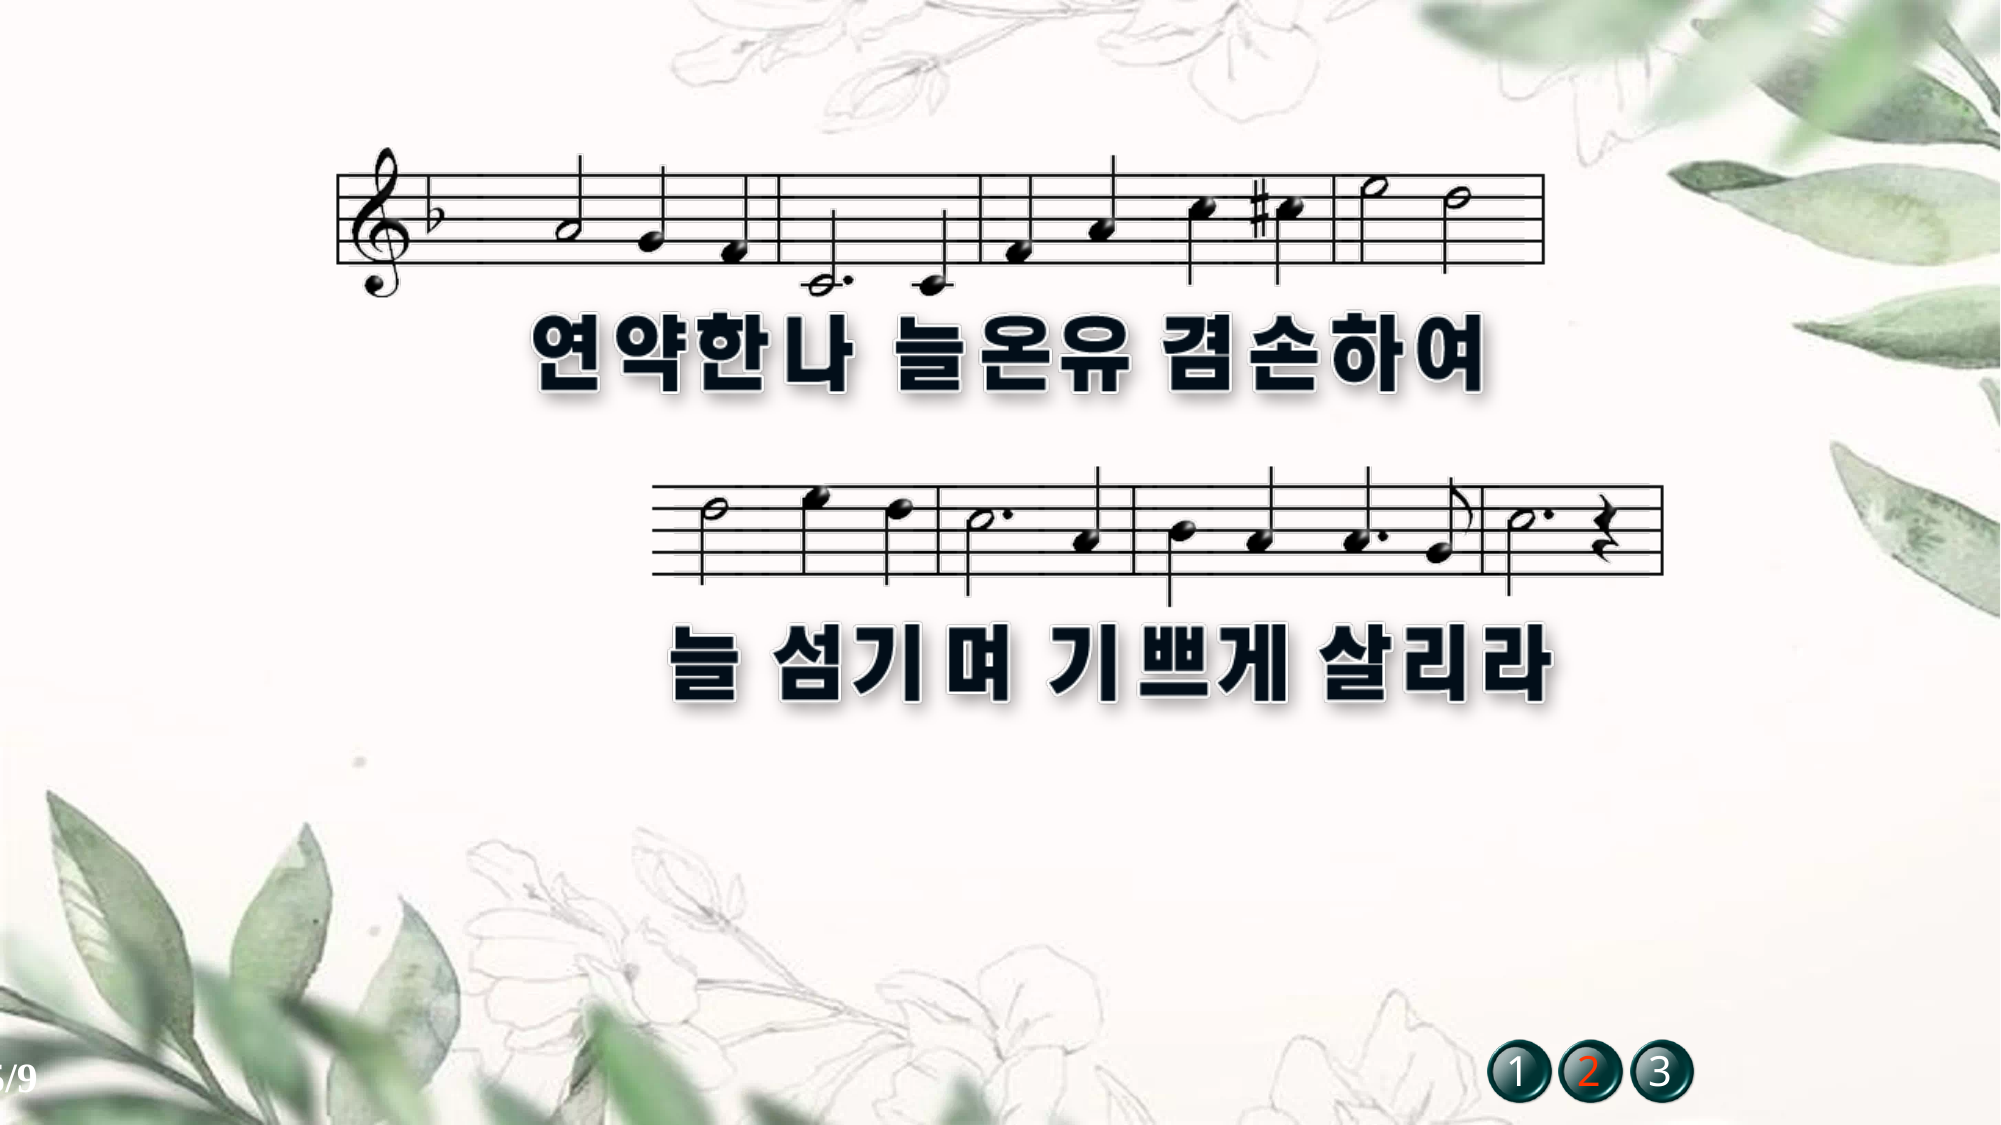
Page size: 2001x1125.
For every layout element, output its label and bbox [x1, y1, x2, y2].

text_box [1484, 1035, 1555, 1106]
text_box [1627, 1035, 1697, 1106]
text_box [1555, 1035, 1626, 1106]
picture [0, 0, 2001, 1125]
